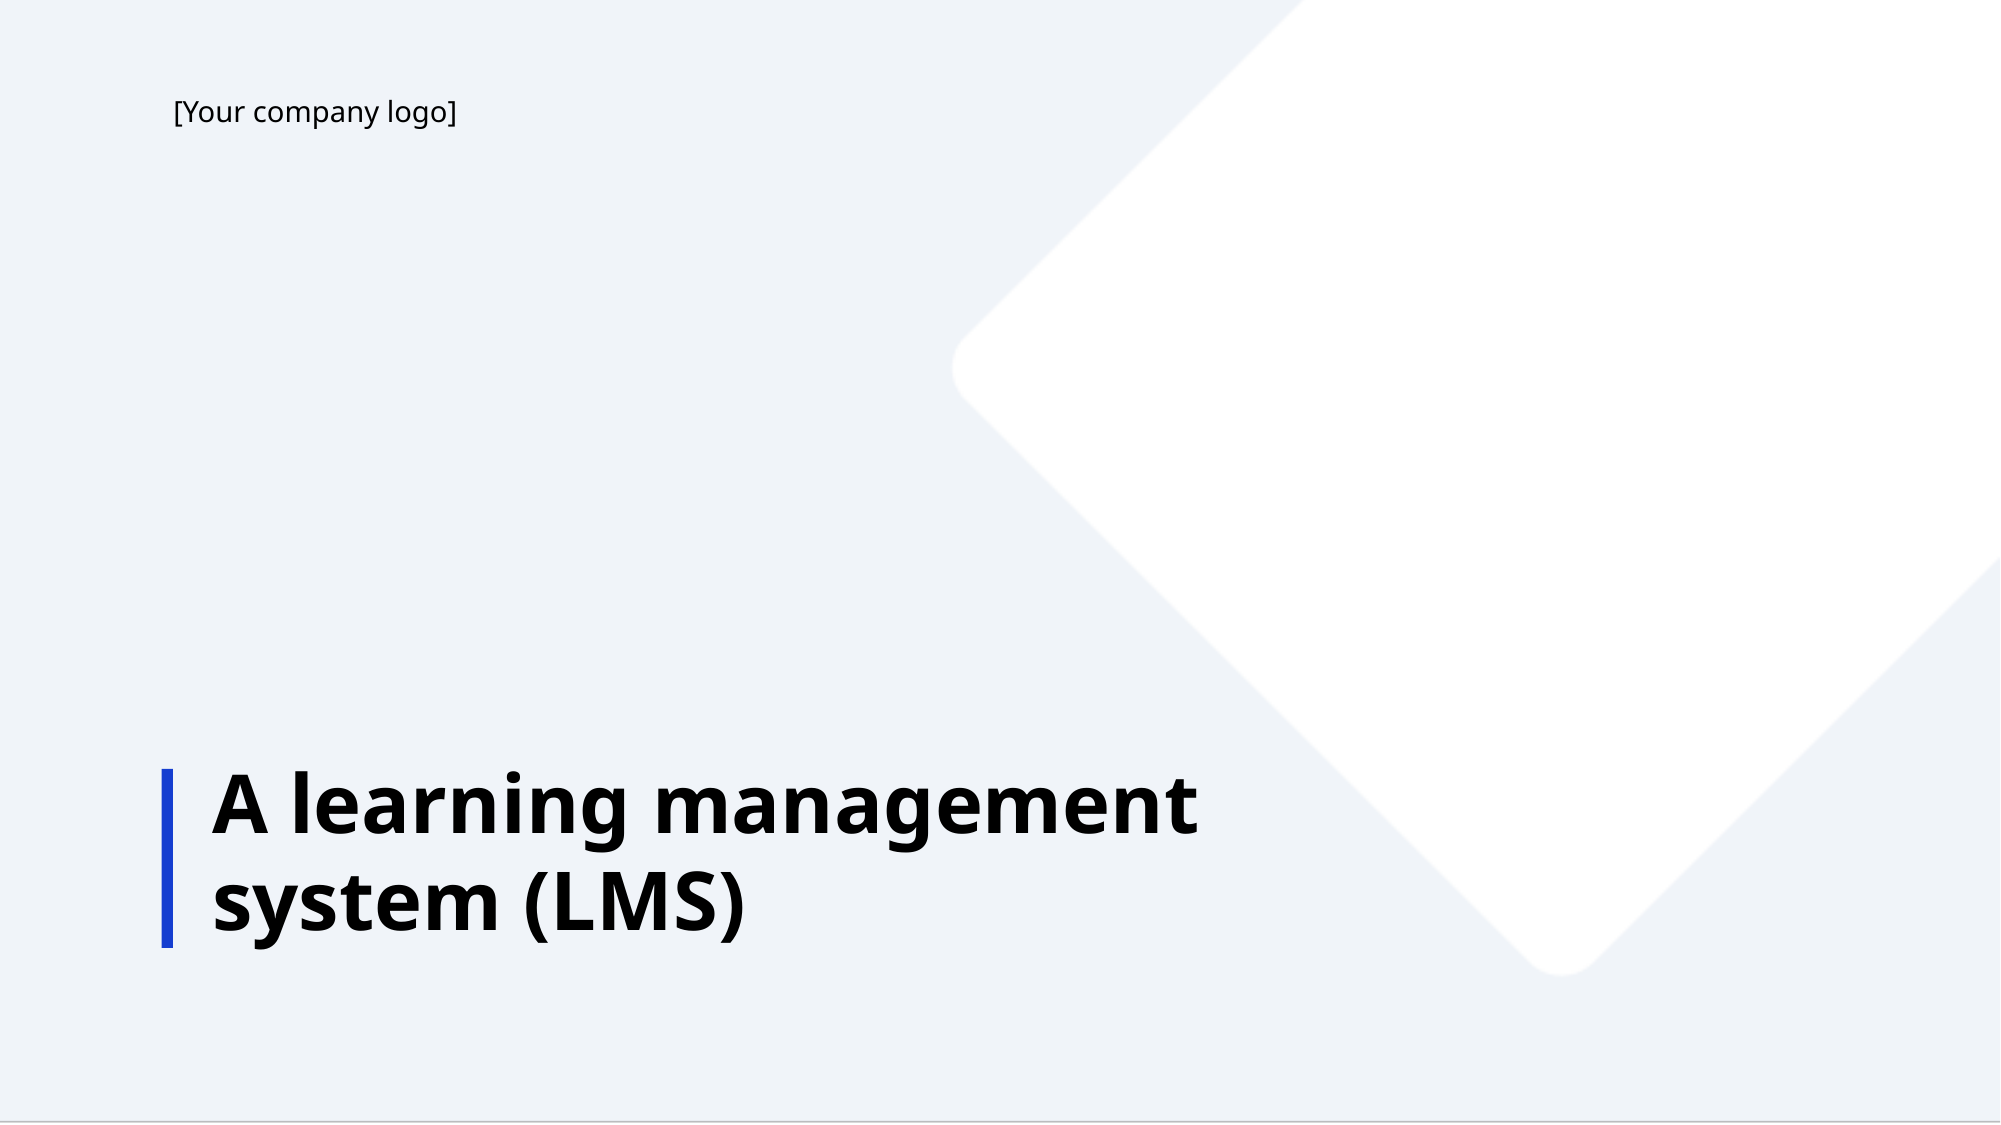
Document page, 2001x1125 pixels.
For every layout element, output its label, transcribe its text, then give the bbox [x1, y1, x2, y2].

text_box A learning management system (LMS) [197, 744, 1326, 955]
text_box [Your company logo] [158, 85, 1219, 136]
text_box [161, 768, 174, 949]
picture [0, 0, 2001, 1125]
